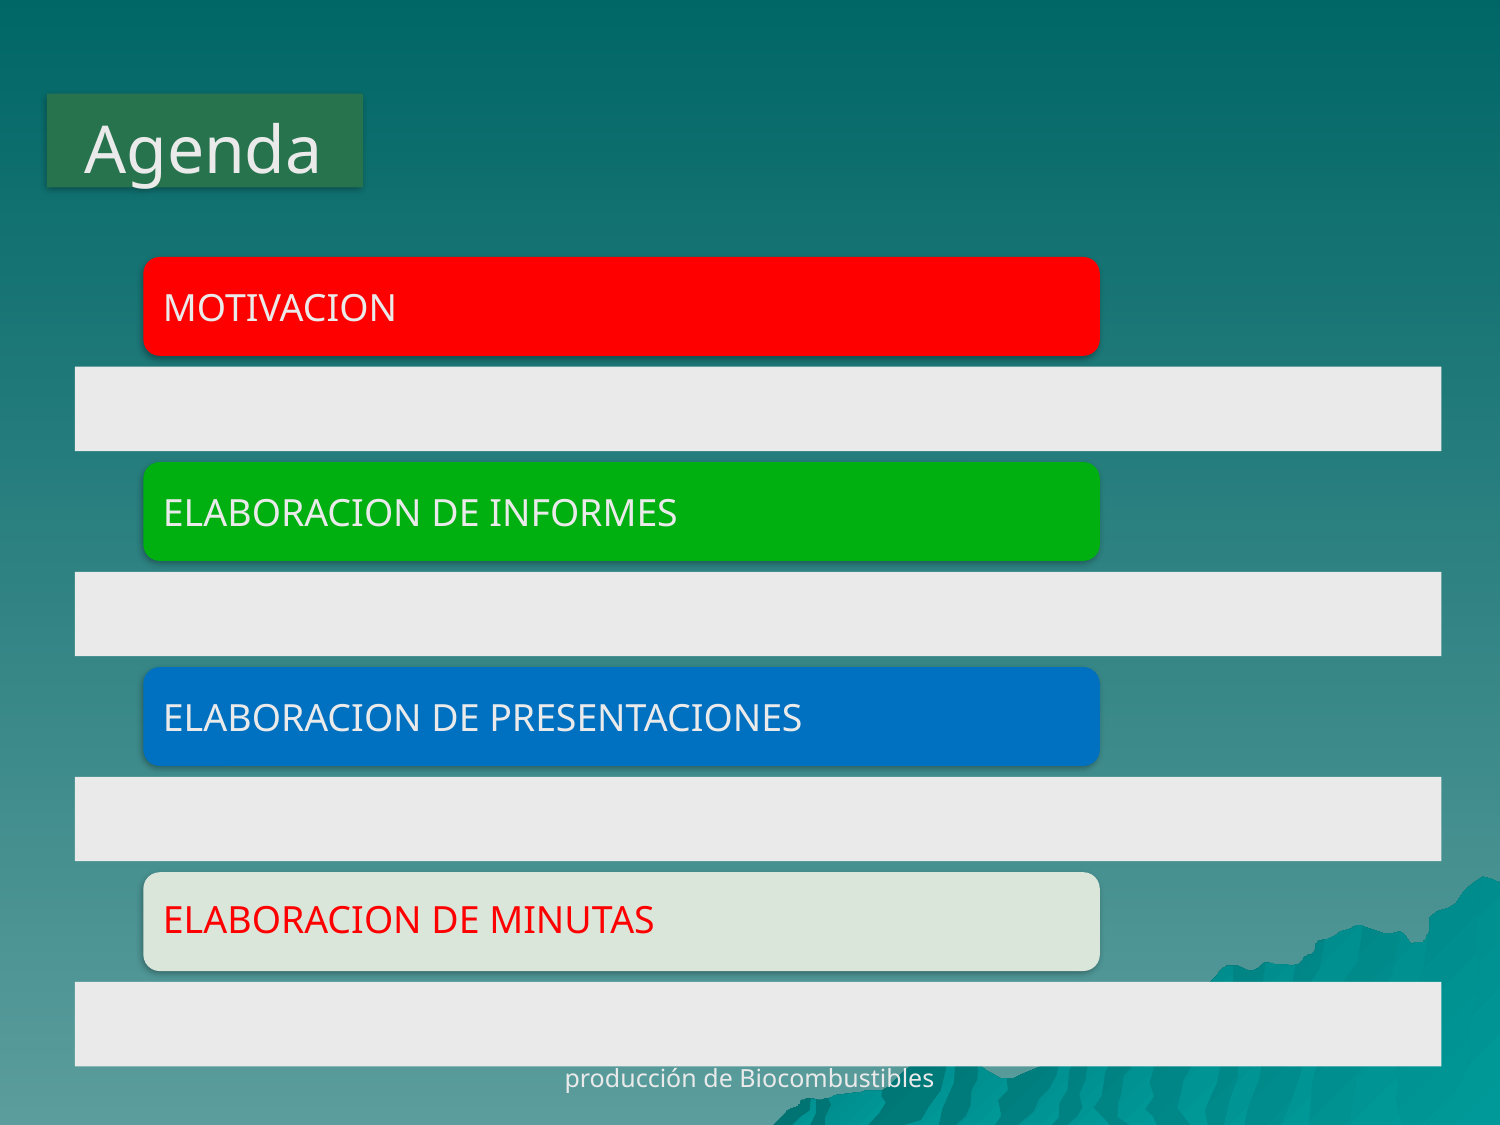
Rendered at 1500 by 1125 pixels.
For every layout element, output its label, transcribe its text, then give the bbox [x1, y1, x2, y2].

text_box Agenda [46, 93, 364, 188]
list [74, 245, 1442, 1067]
footer Diseño de procesos para la producción de Biocombustibles [512, 1074, 988, 1101]
